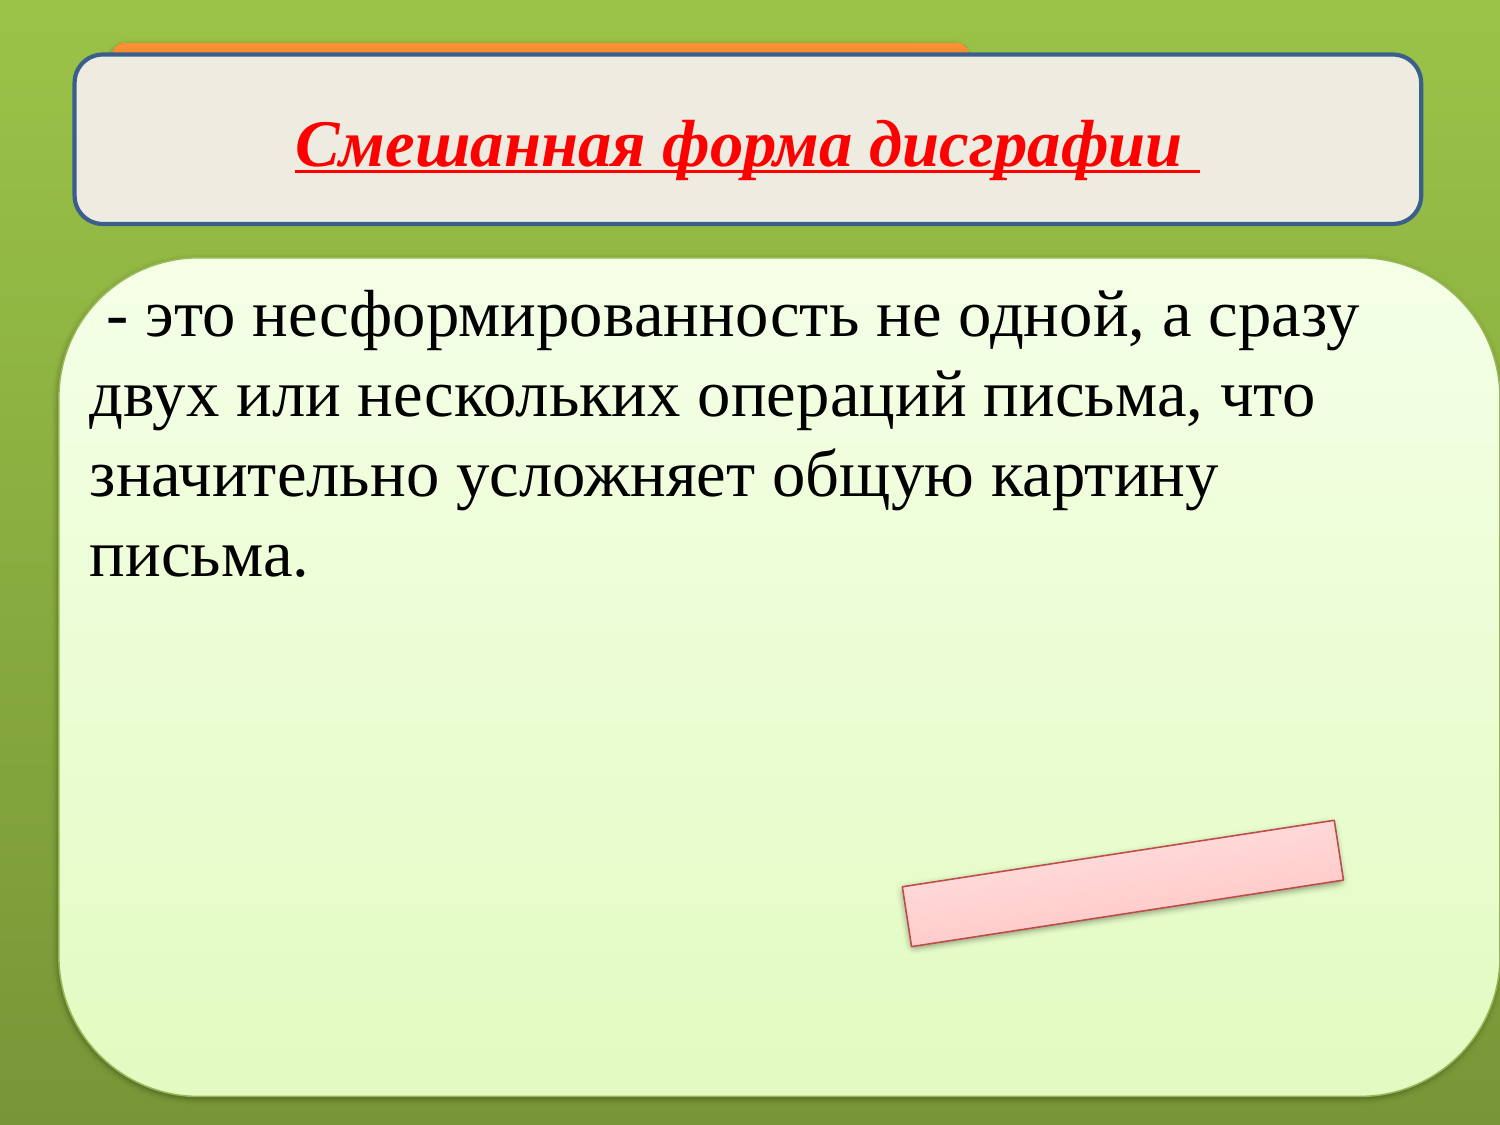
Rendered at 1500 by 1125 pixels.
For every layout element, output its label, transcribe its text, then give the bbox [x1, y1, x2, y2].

text_box Смешанная форма дисграфии [72, 52, 1424, 227]
text_box [161, 257, 1398, 262]
text_box [0, 0, 1500, 1125]
text_box [58, 272, 1500, 1098]
text_box - это несформированность не одной, а сразу двух или нескольких операций письма, что значительно усложняет общую картину письма. [74, 262, 1425, 1005]
text_box [113, 42, 969, 52]
